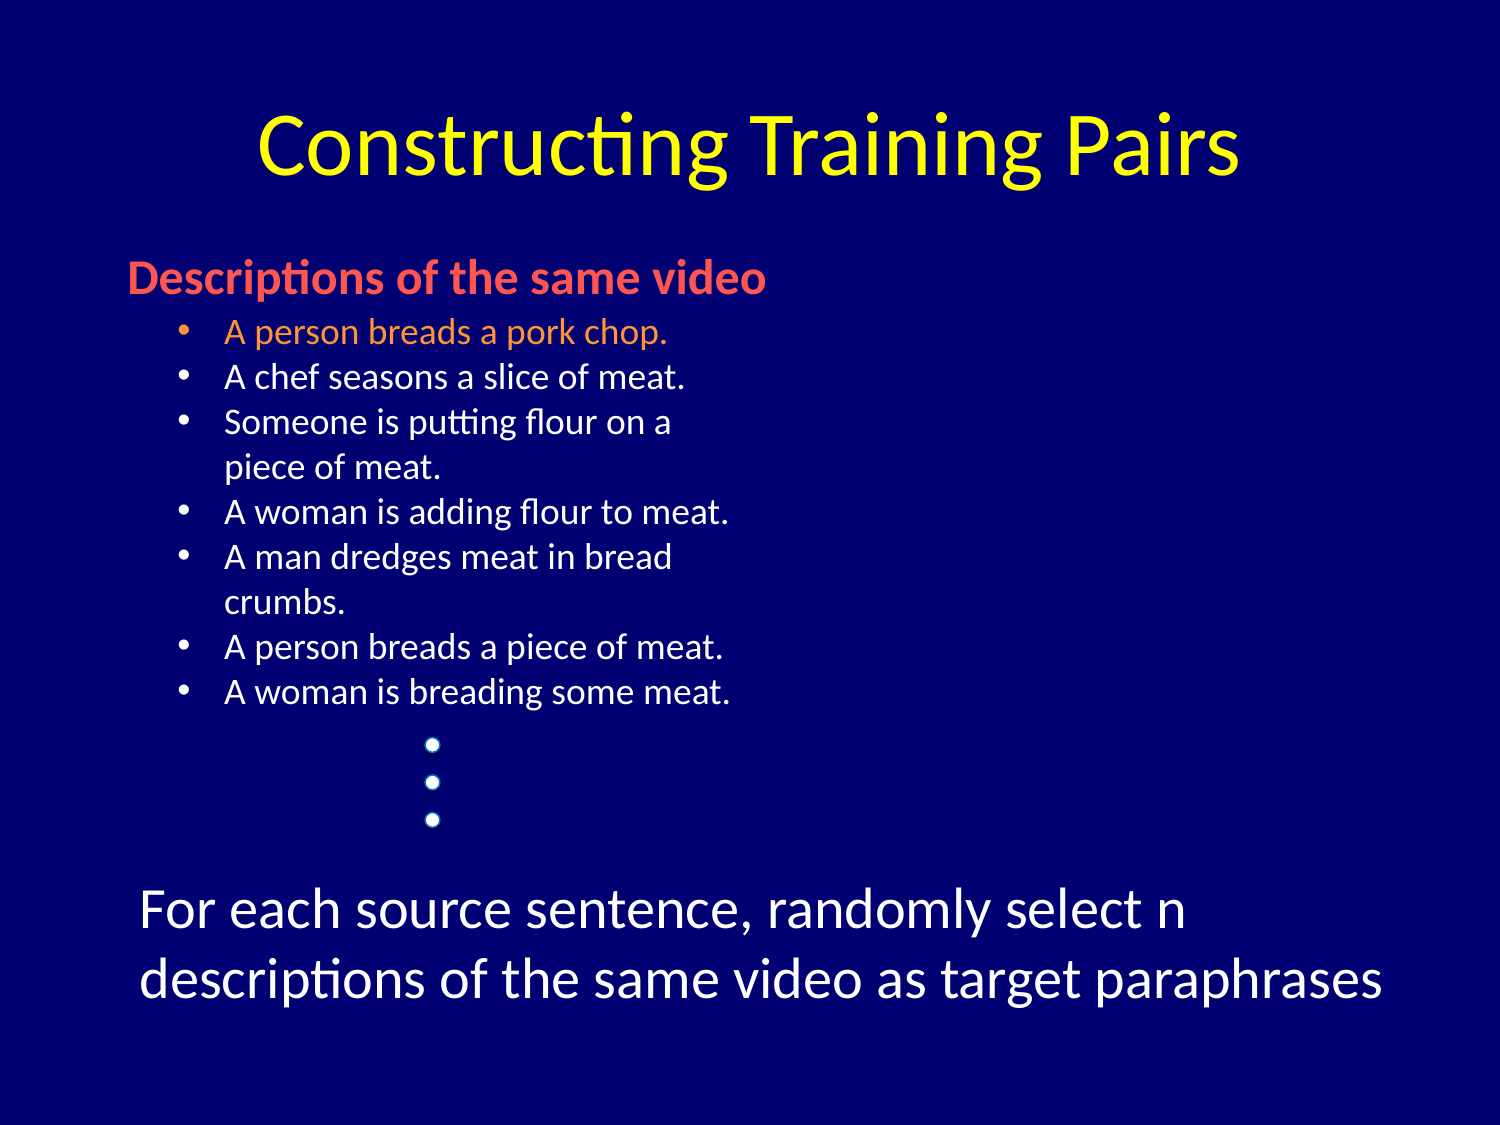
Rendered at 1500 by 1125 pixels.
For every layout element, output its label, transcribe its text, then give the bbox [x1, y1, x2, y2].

title Constructing Training Pairs [75, 45, 1425, 233]
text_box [424, 737, 441, 828]
text_box A person breads a pork chop. A chef seasons a slice of meat. Someone is putting flour on a piece of meat. A woman is adding flour to meat. A man dredges meat in bread crumbs. A person breads a piece of meat. A woman is breading some meat. [162, 313, 763, 720]
text_box Descriptions of the same video [112, 237, 788, 313]
text_box For each source sentence, randomly select n descriptions of the same video as target paraphrases [125, 862, 1425, 1018]
